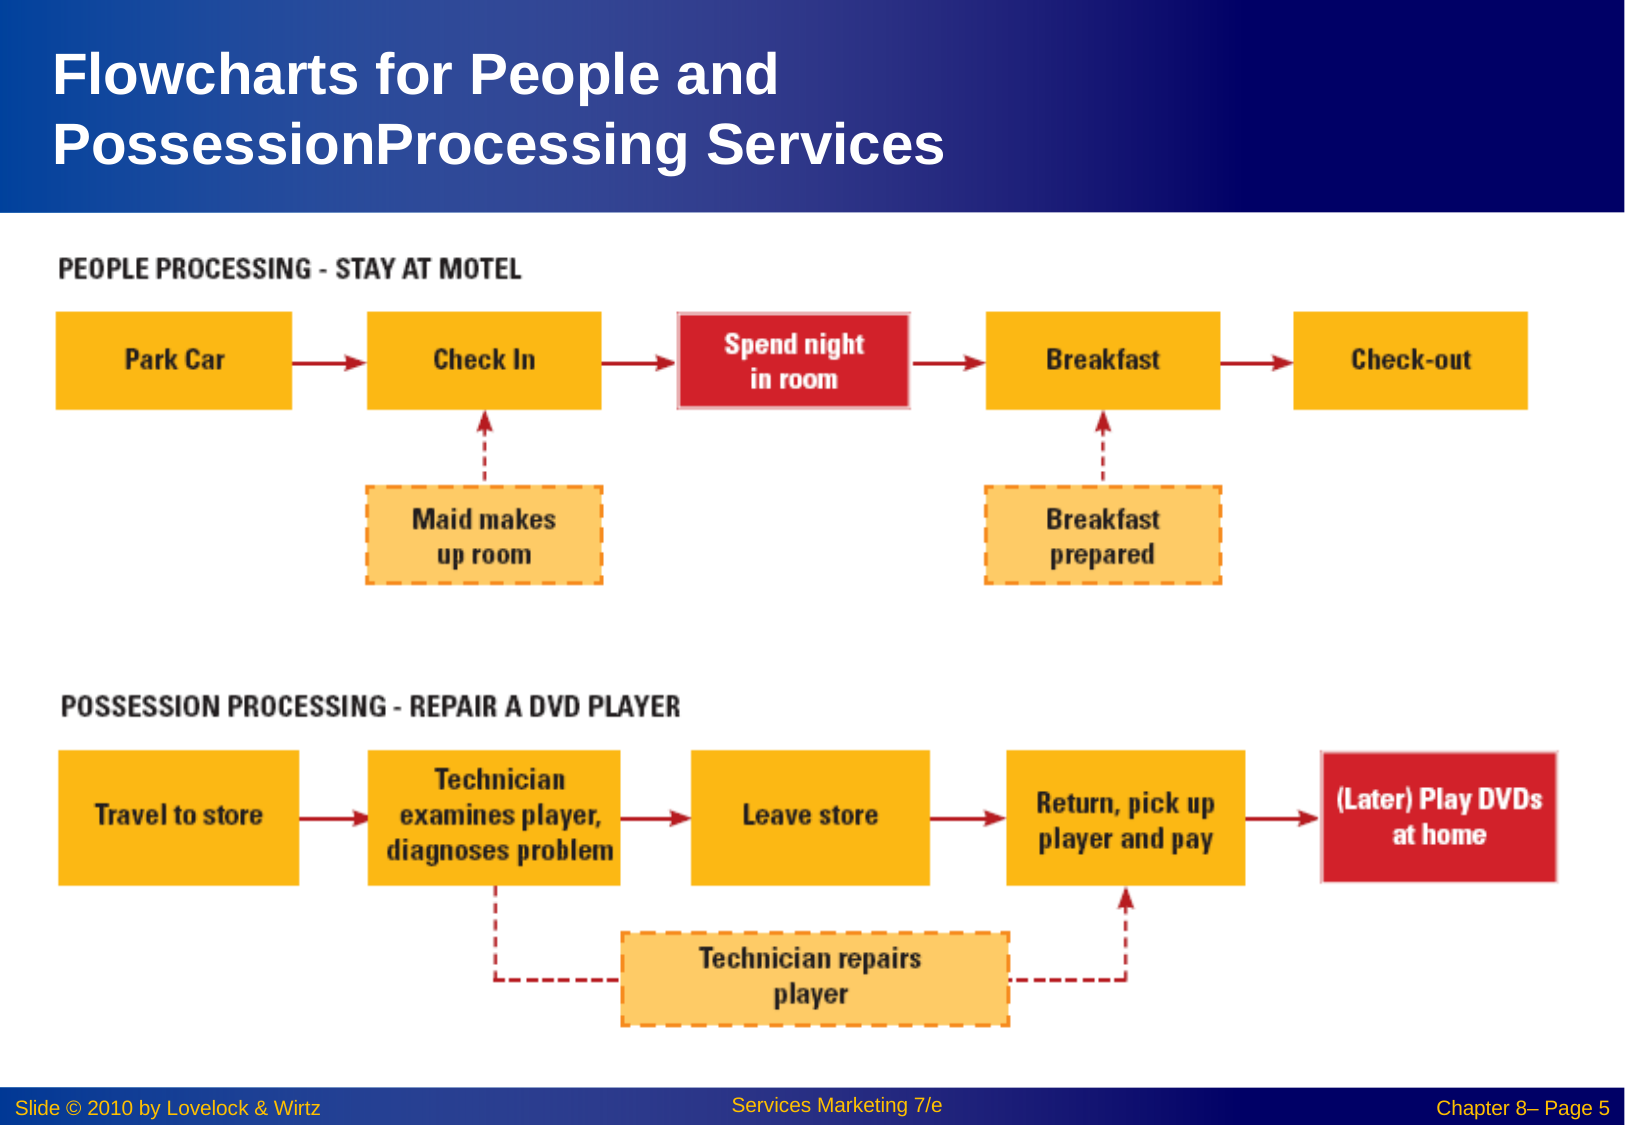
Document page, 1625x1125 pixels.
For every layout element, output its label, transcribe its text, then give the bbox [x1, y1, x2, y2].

picture [49, 674, 1575, 1071]
title Flowcharts for People and PossessionProcessing Services [36, 37, 1088, 176]
picture [36, 237, 1563, 626]
